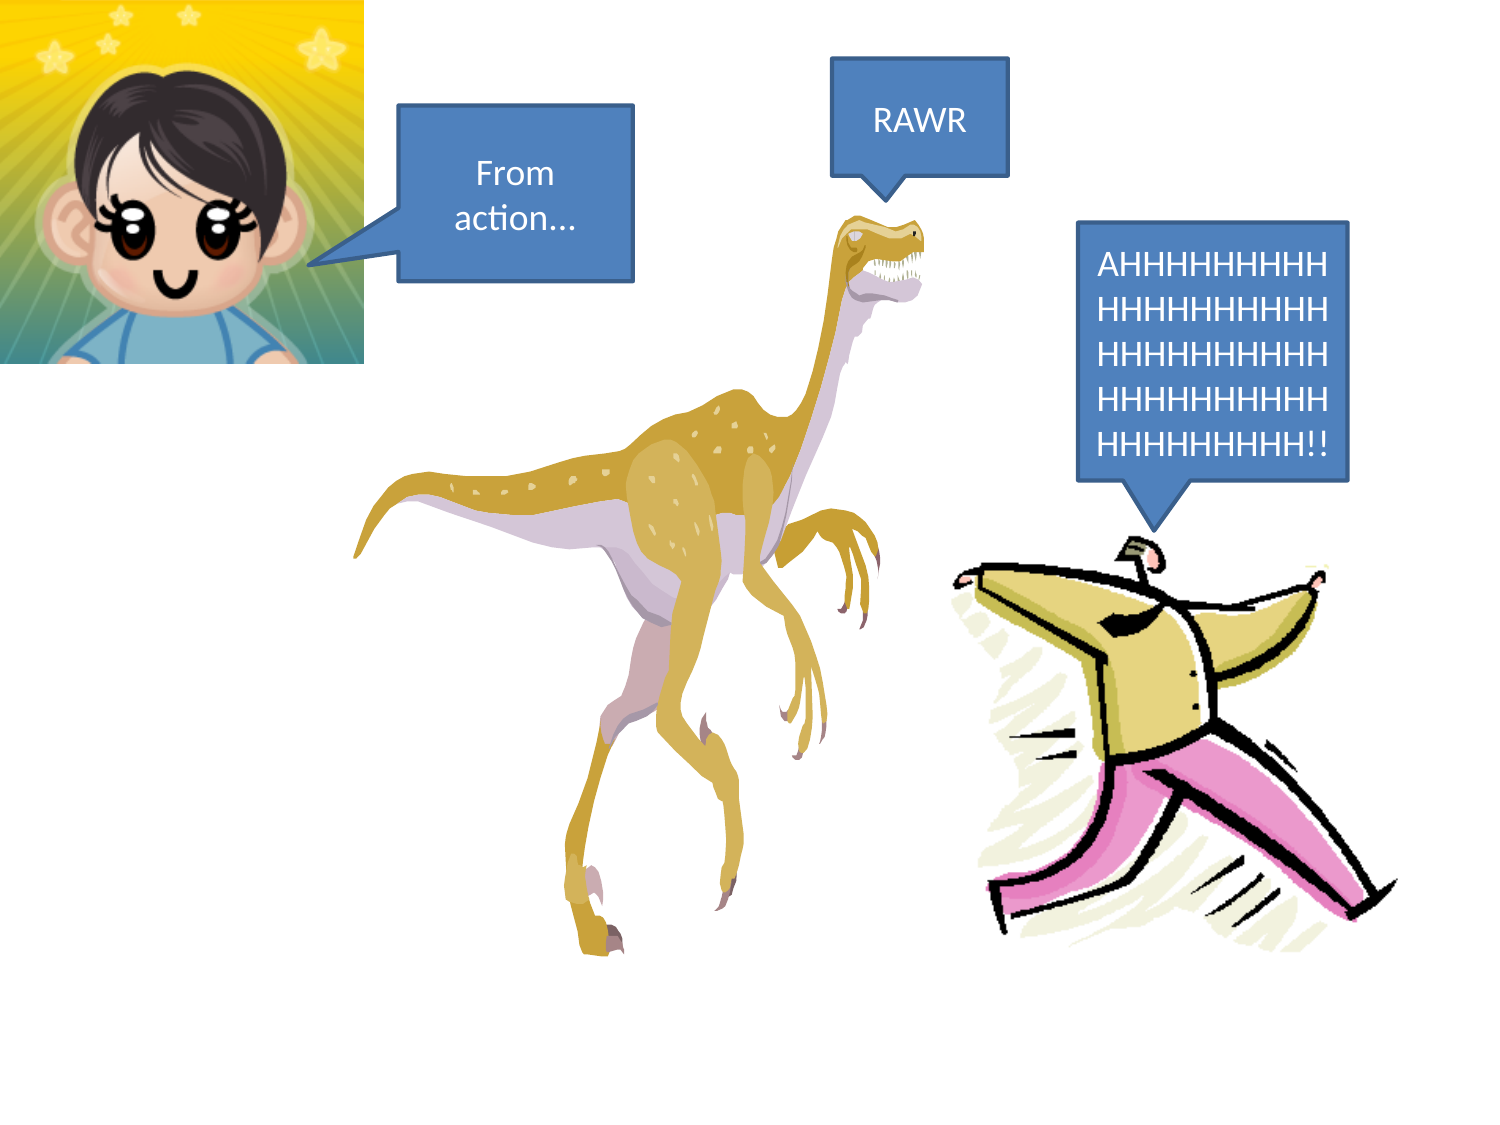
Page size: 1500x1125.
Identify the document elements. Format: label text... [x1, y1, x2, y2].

text_box From action... [392, 103, 635, 209]
picture [0, 0, 1434, 1044]
text_box AHHHHHHHHHHHHHHHHHHHHHHHHHHHHHHHHHHHHHHHHHHHHHHHH!! [1075, 220, 1350, 525]
text_box RAWR [829, 56, 1010, 203]
